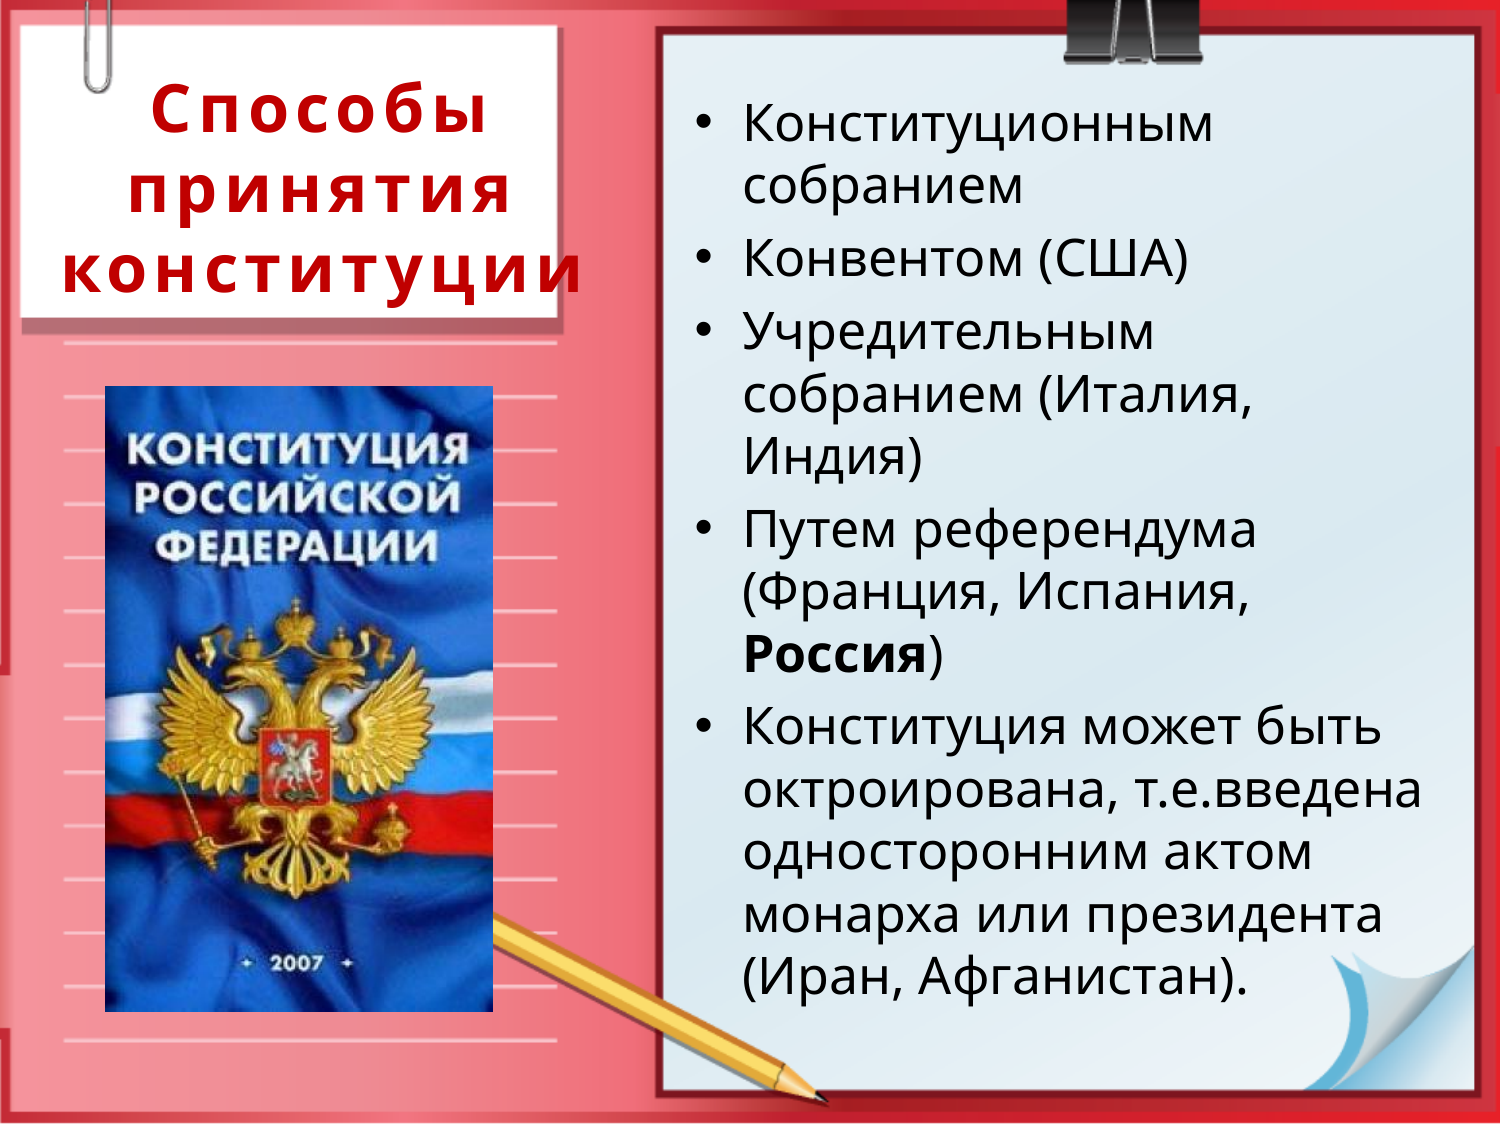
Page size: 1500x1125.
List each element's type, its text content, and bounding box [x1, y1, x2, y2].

picture [0, 0, 1500, 1125]
title Способы принятия конституции [23, 58, 622, 317]
list Конституционным собранием Конвентом (США) Учредительным собранием (Италия, Индия) Путем референдума (Франция, Испания, Россия) Конституция может быть октроирована, т.е.введена односторонним актом монарха или президента (Иран, Афганистан). [679, 82, 1465, 1020]
